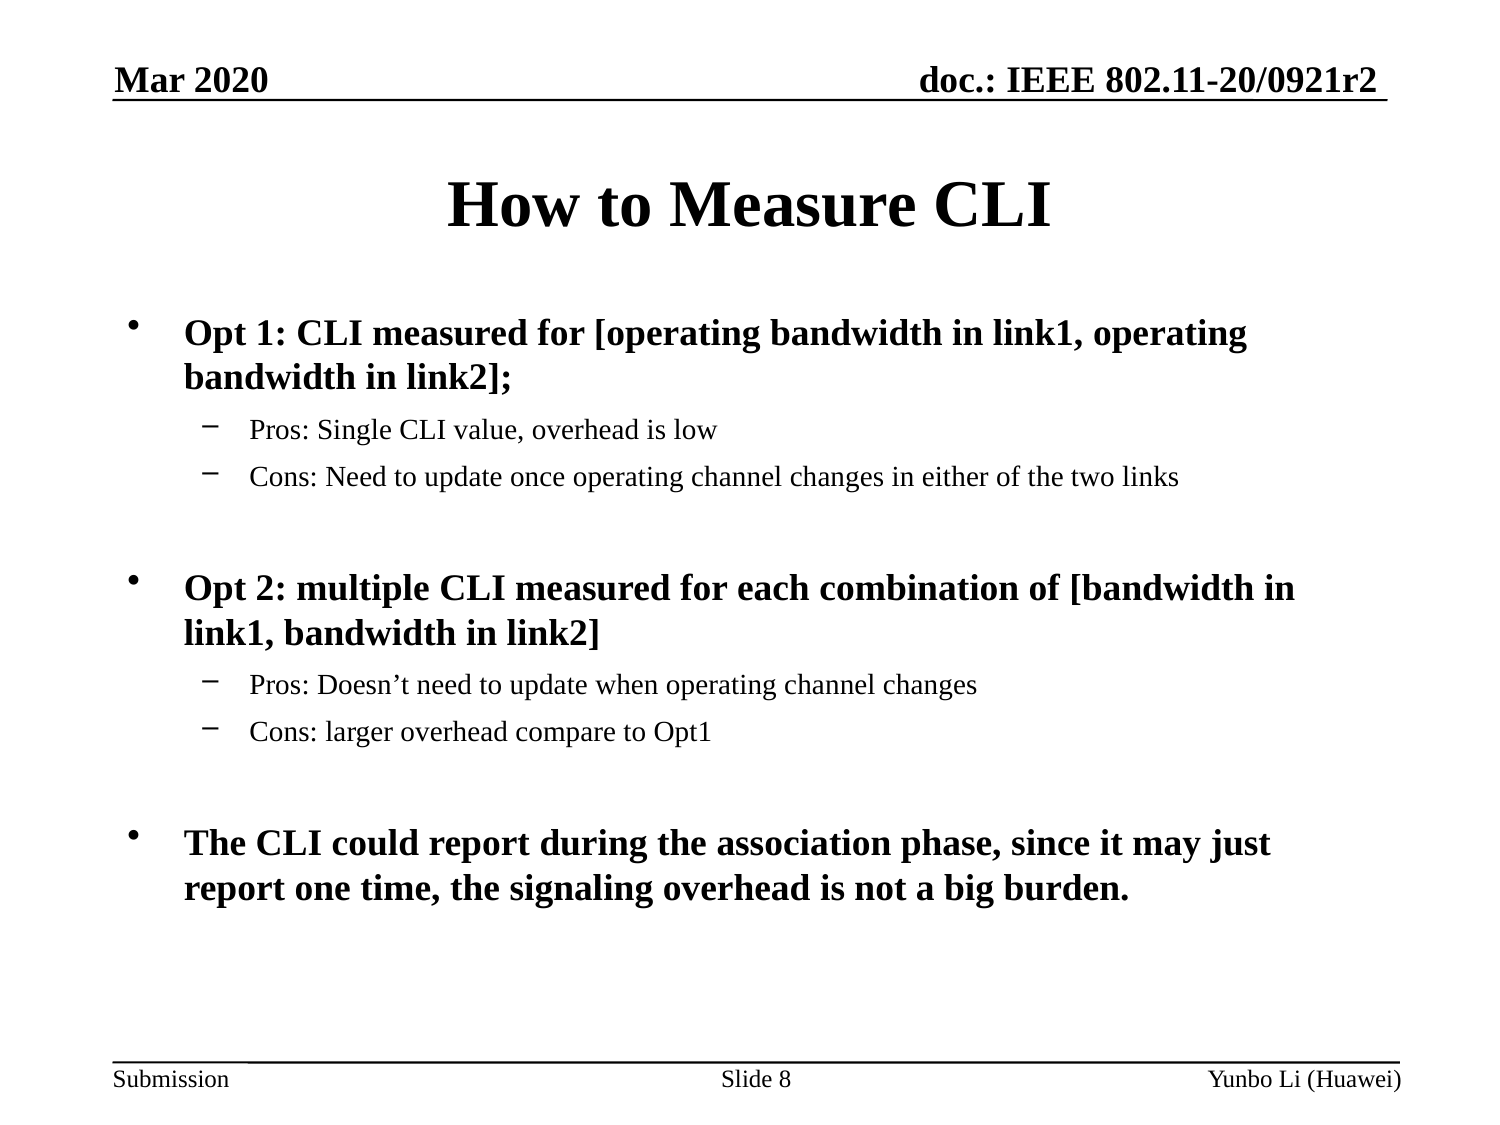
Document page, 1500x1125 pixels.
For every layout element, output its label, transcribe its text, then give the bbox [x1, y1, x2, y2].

list Opt 1: CLI measured for [operating bandwidth in link1, operating bandwidth in link2]; Pros: Single CLI value, overhead is low Cons: Need to update once operating channel changes in either of the two links Opt 2: multiple CLI measured for each combination of [bandwidth in link1, bandwidth in link2] Pros: Doesn’t need to update when operating channel changes Cons: larger overhead compare to Opt1 The CLI could report during the association phase, since it may just report one time, the signaling overhead is not a big burden. [112, 299, 1388, 1063]
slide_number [114, 54, 271, 101]
title How to Measure CLI [112, 112, 1388, 288]
slide_number Slide 8 [712, 1061, 800, 1093]
footer Yunbo Li (Huawei) [1204, 1061, 1402, 1093]
